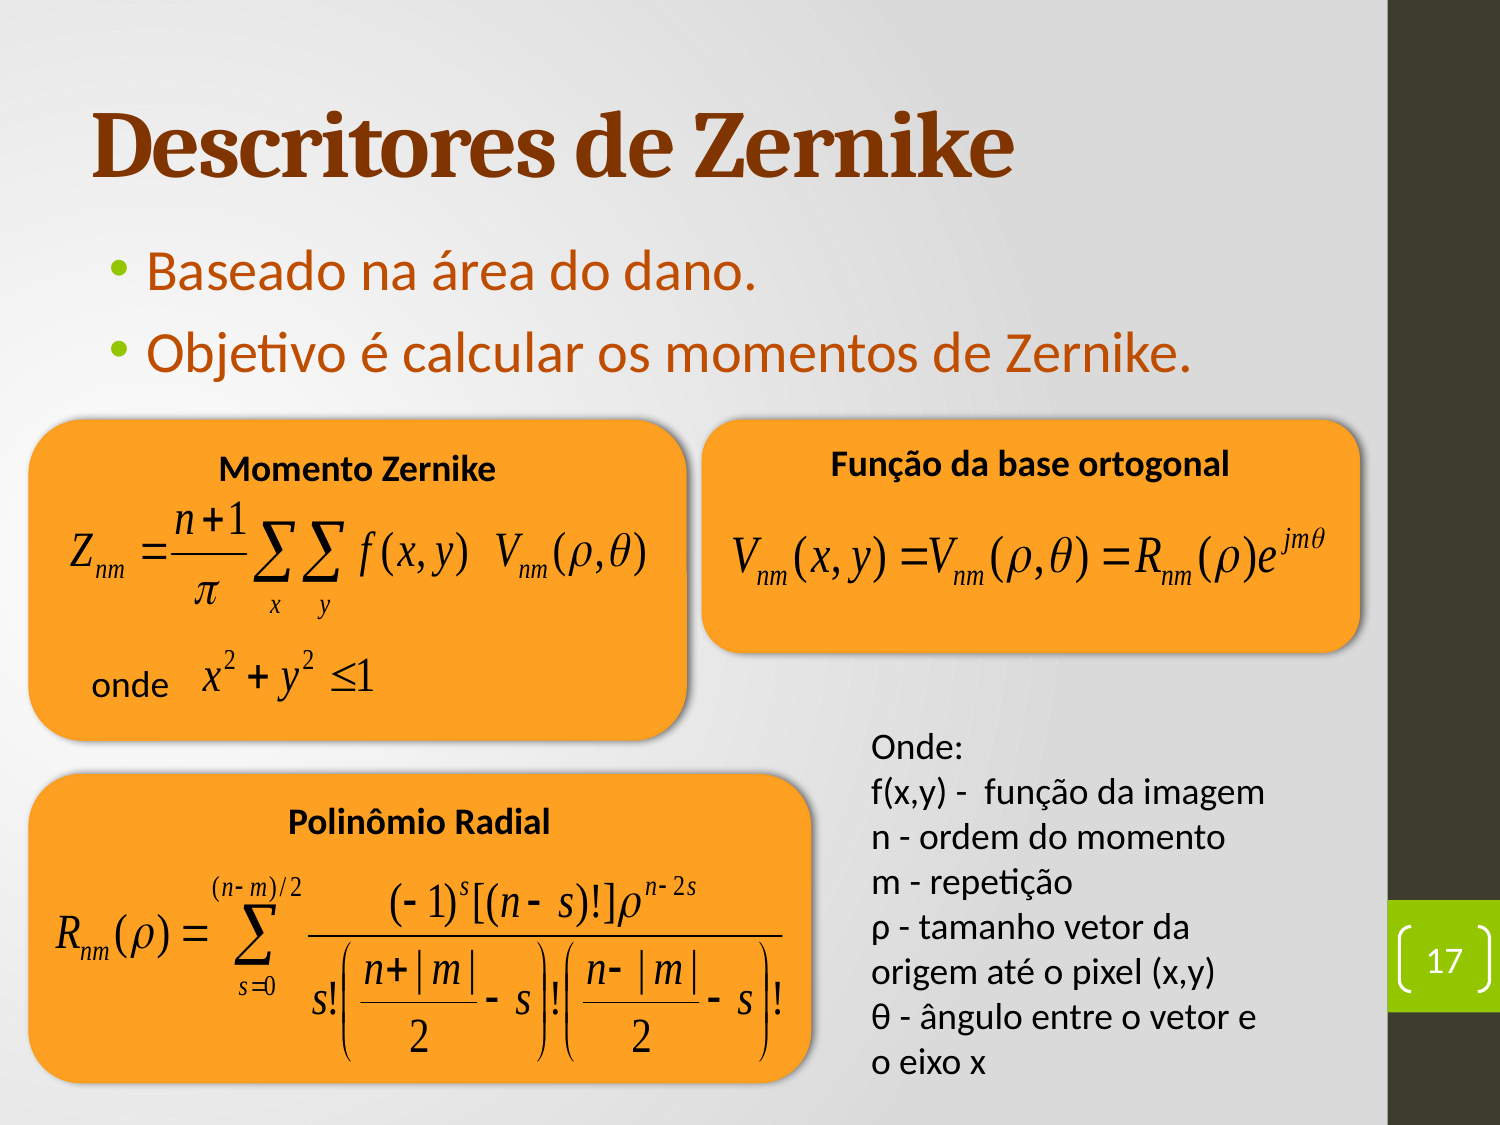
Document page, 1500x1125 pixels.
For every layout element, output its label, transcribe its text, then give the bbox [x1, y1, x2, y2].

text_box Função da base ortogonal [701, 419, 1361, 654]
text_box Polinômio Radial [59, 1079, 780, 1084]
text_box Polinômio Radial [28, 774, 812, 1070]
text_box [194, 637, 381, 713]
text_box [62, 479, 653, 629]
text_box onde [76, 652, 192, 712]
text_box Momento Zernike [28, 419, 687, 741]
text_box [727, 514, 1334, 599]
list Baseado na área do dano. Objetivo é calcular os momentos de Zernike. [75, 224, 1325, 419]
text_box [47, 861, 792, 1073]
slide_number 17 [1397, 924, 1492, 994]
title Descritores de Zernike [75, 45, 1325, 224]
text_box Onde: f(x,y) - função da imagem n - ordem do momento m - repetição ρ - tamanho vetor da origem até o pixel (x,y) θ - ângulo entre o vetor e o eixo x [856, 714, 1294, 1090]
